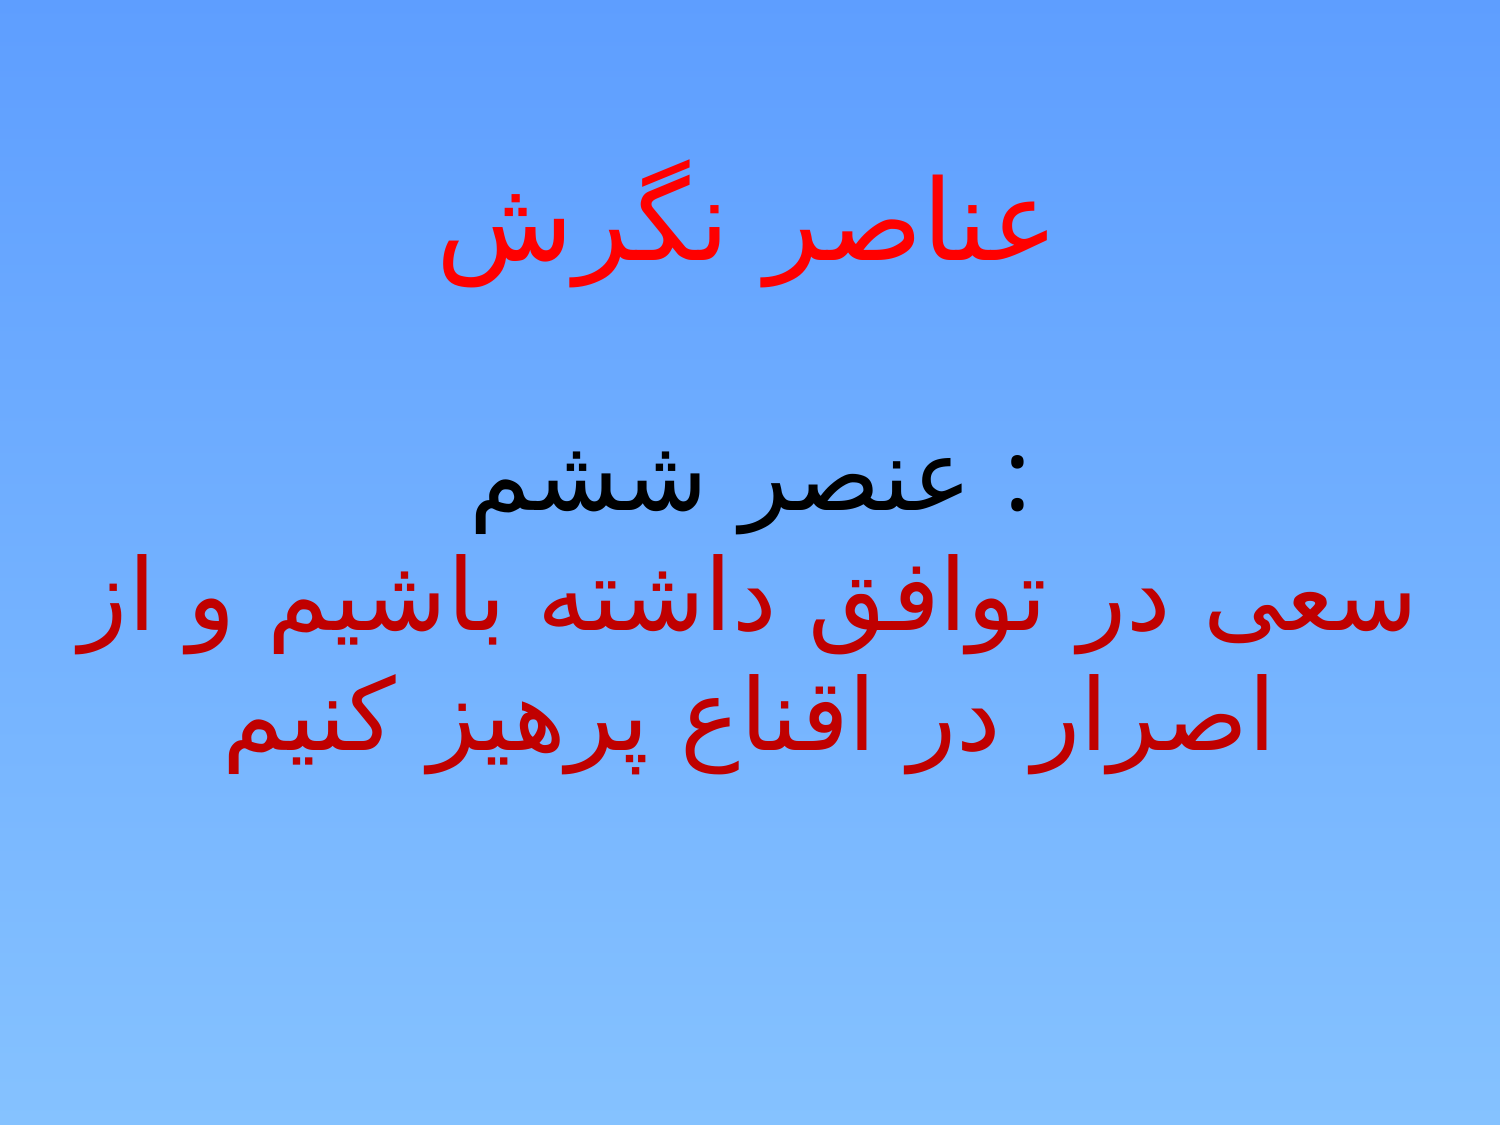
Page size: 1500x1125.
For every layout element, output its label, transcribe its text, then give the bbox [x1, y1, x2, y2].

text_box عنصر ششم : سعی در توافق داشته باشیم و از اصرار در اقناع پرهیز کنیم [23, 282, 1477, 778]
text_box عناصر نگرش [422, 140, 1073, 291]
